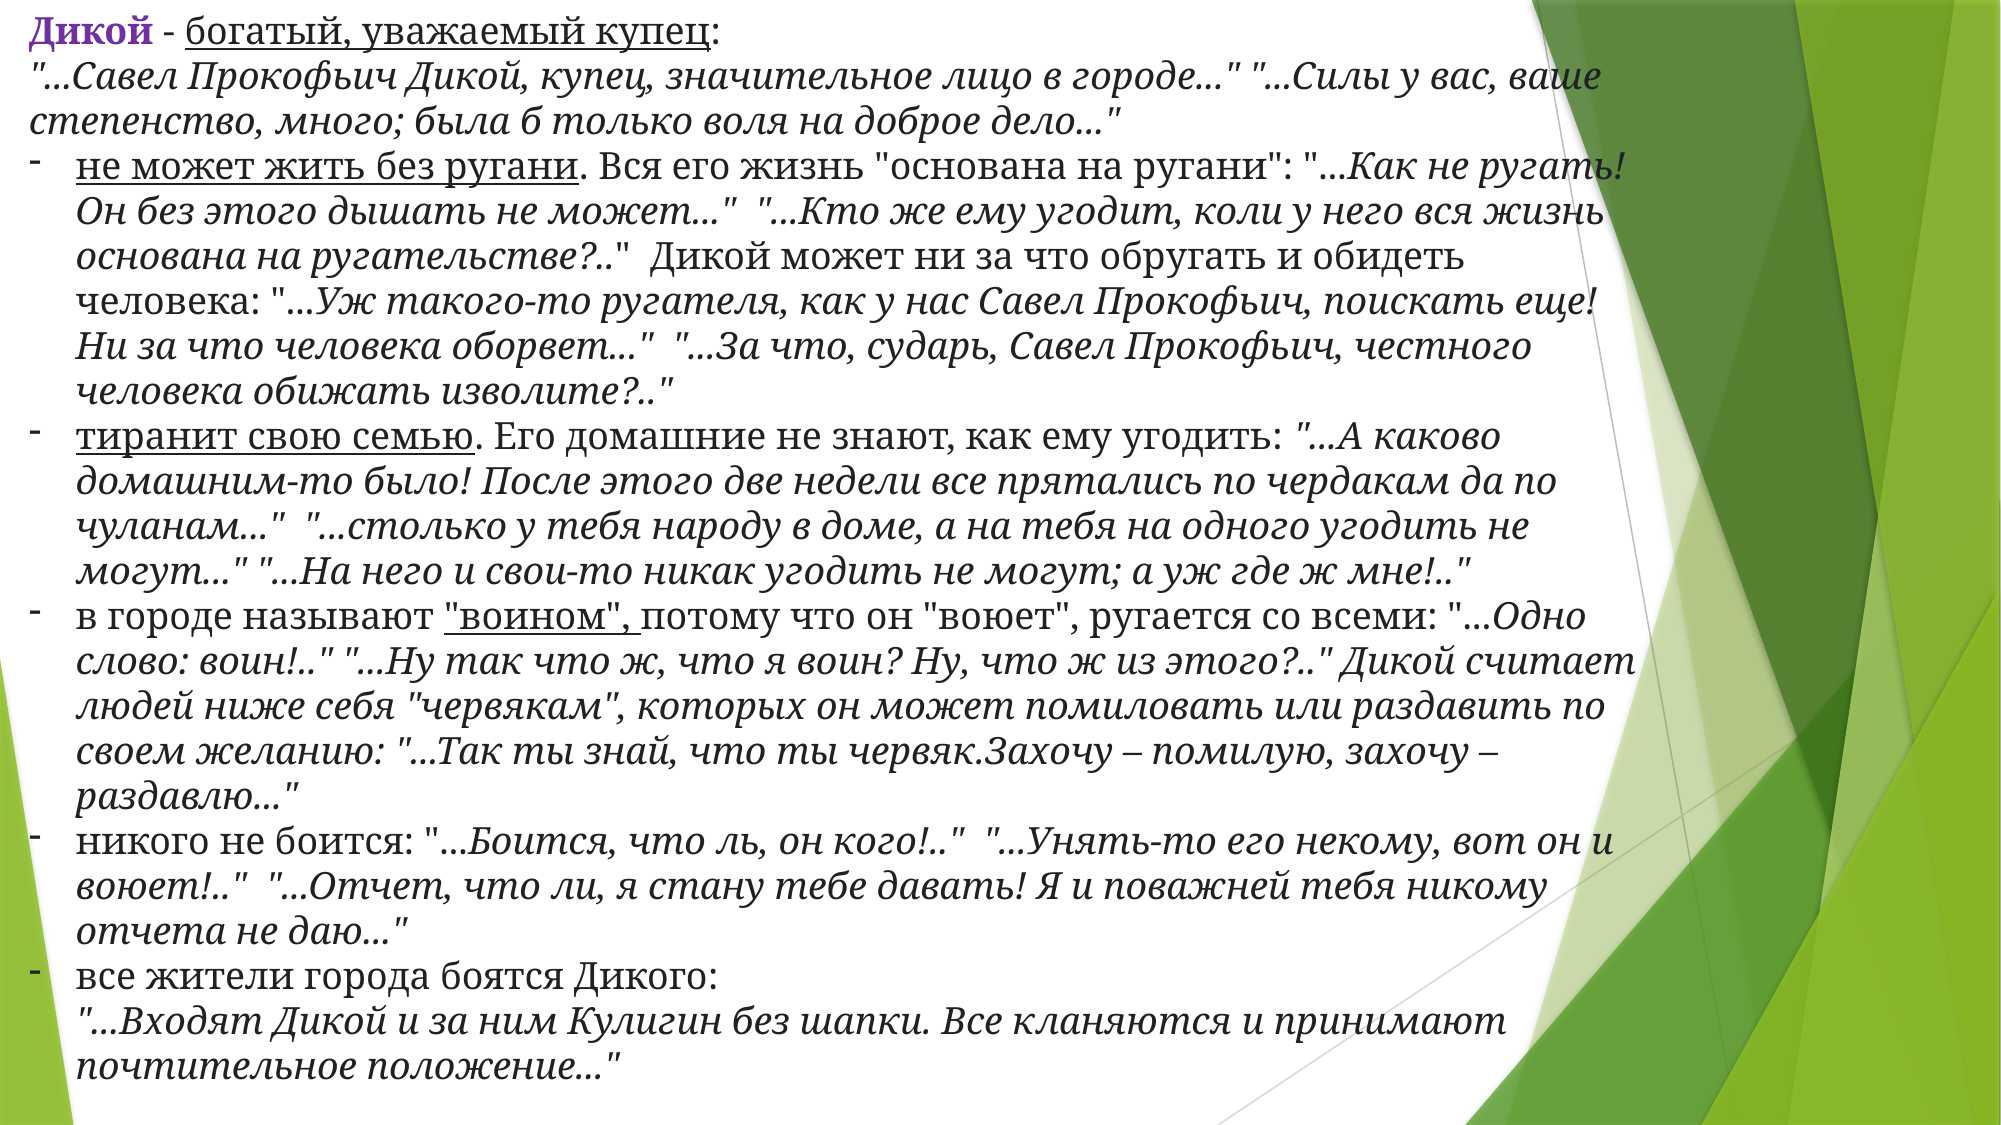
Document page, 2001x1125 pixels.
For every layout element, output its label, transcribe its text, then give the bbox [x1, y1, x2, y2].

text_box Дикой - богатый, уважаемый купец: "...Савел Прокофьич Дикой, купец, значительное лицо в городе..." "...Силы у вас, ваше степенство, много; была б только воля на доброе дело..." не может жить без ругани. Вся его жизнь "основана на ругани": "...Как не ругать! Он без этого дышать не может..." "...Кто же ему угодит, коли у него вся жизнь основана на ругательстве?.." Дикой может ни за что обругать и обидеть человека: "...Уж такого-то ругателя, как у нас Савел Прокофьич, поискать еще! Ни за что человека оборвет..." "...За что, сударь, Савел Прокофьич, честного человека обижать изволите?.." тиранит свою семью. Его домашние не знают, как ему угодить: "...А каково домашним-то было! После этого две недели все прятались по чердакам да по чуланам..." "...столько у тебя народу в доме, а на тебя на одного угодить не могут..." "...На него и свои-то никак угодить не могут; а уж где ж мне!.." в городе называют "воином", потому что он "воюет", ругается со всеми: "...Одно слово: воин!.." "...Ну так что ж, что я воин? Ну, что ж из этого?.." Дикой считает людей ниже себя "червякам", которых он может помиловать или раздавить по своем желанию: "...Так ты знай, что ты червяк.Захочу – помилую, захочу – раздавлю..." никого не боится: "...Боится, что ль, он кого!.." "...Унять-то его некому, вот он и воюет!.." "...Отчет, что ли, я стану тебе давать! Я и поважней тебя никому отчета не даю..." все жители города боятся Дикого: "...Входят Дикой и за ним Кулигин без шапки. Все кланяются и принимают почтительное положение..." [13, 0, 1672, 1095]
